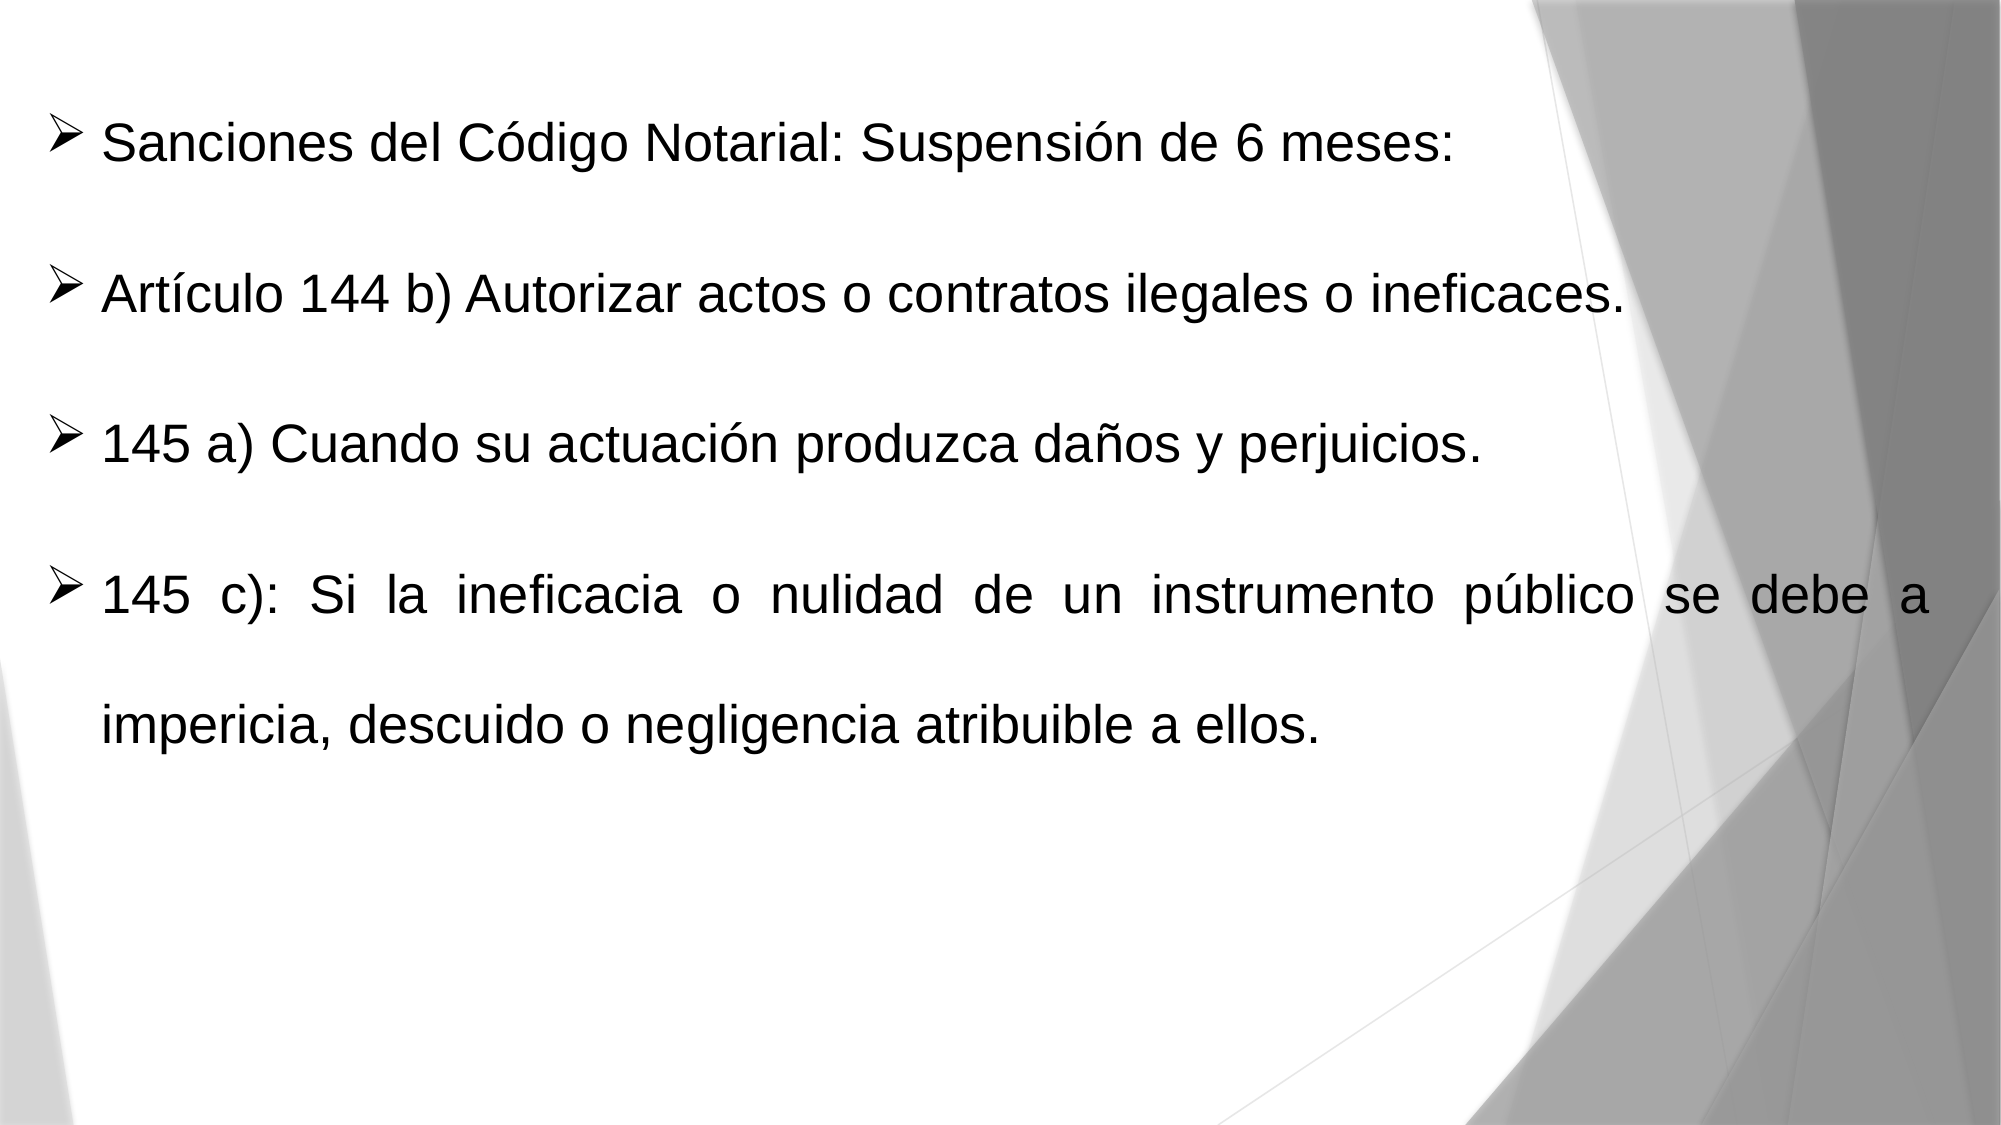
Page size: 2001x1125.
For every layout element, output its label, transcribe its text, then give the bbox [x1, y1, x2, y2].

list Sanciones del Código Notarial: Suspensión de 6 meses: Artículo 144 b) Autorizar actos o contratos ilegales o ineficaces. 145 a) Cuando su actuación produzca daños y perjuicios. 145 c): Si la ineficacia o nulidad de un instrumento público se debe a impericia, descuido o negligencia atribuible a ellos. [30, 34, 1948, 963]
